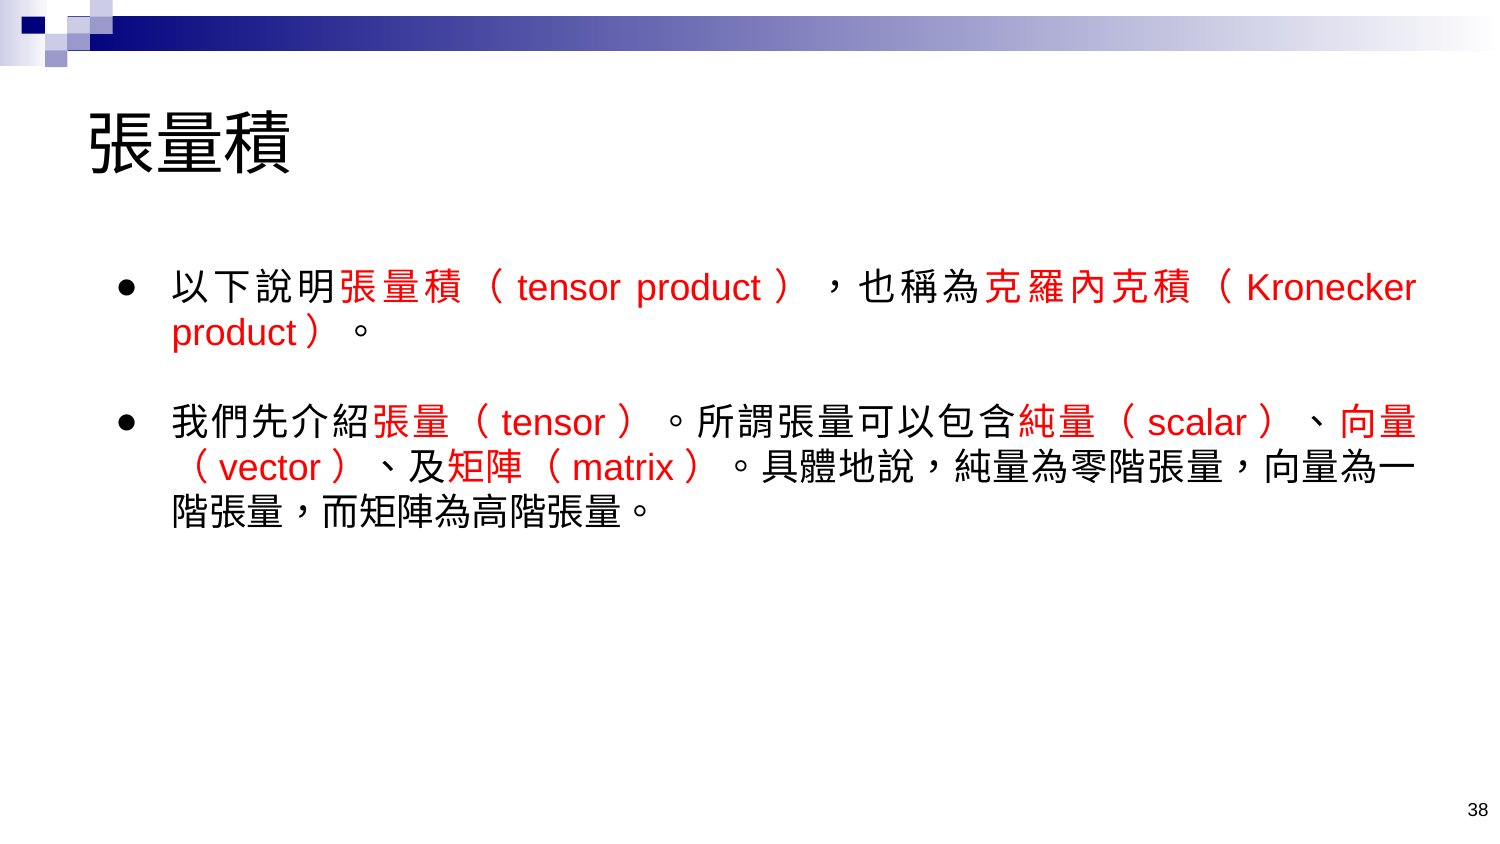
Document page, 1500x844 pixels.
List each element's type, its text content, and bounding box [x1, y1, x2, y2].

title 張量積 [75, 56, 1425, 226]
slide_number 38 [1149, 796, 1500, 827]
text_box 以下說明張量積（tensor product），也稱為克羅內克積（Kronecker product）。 我們先介紹張量（tensor）。所謂張量可以包含純量（scalar）、向量（vector）、及矩陣（matrix）。具體地說，純量為零階張量，向量為一階張量，而矩陣為高階張量。 [81, 248, 1432, 549]
